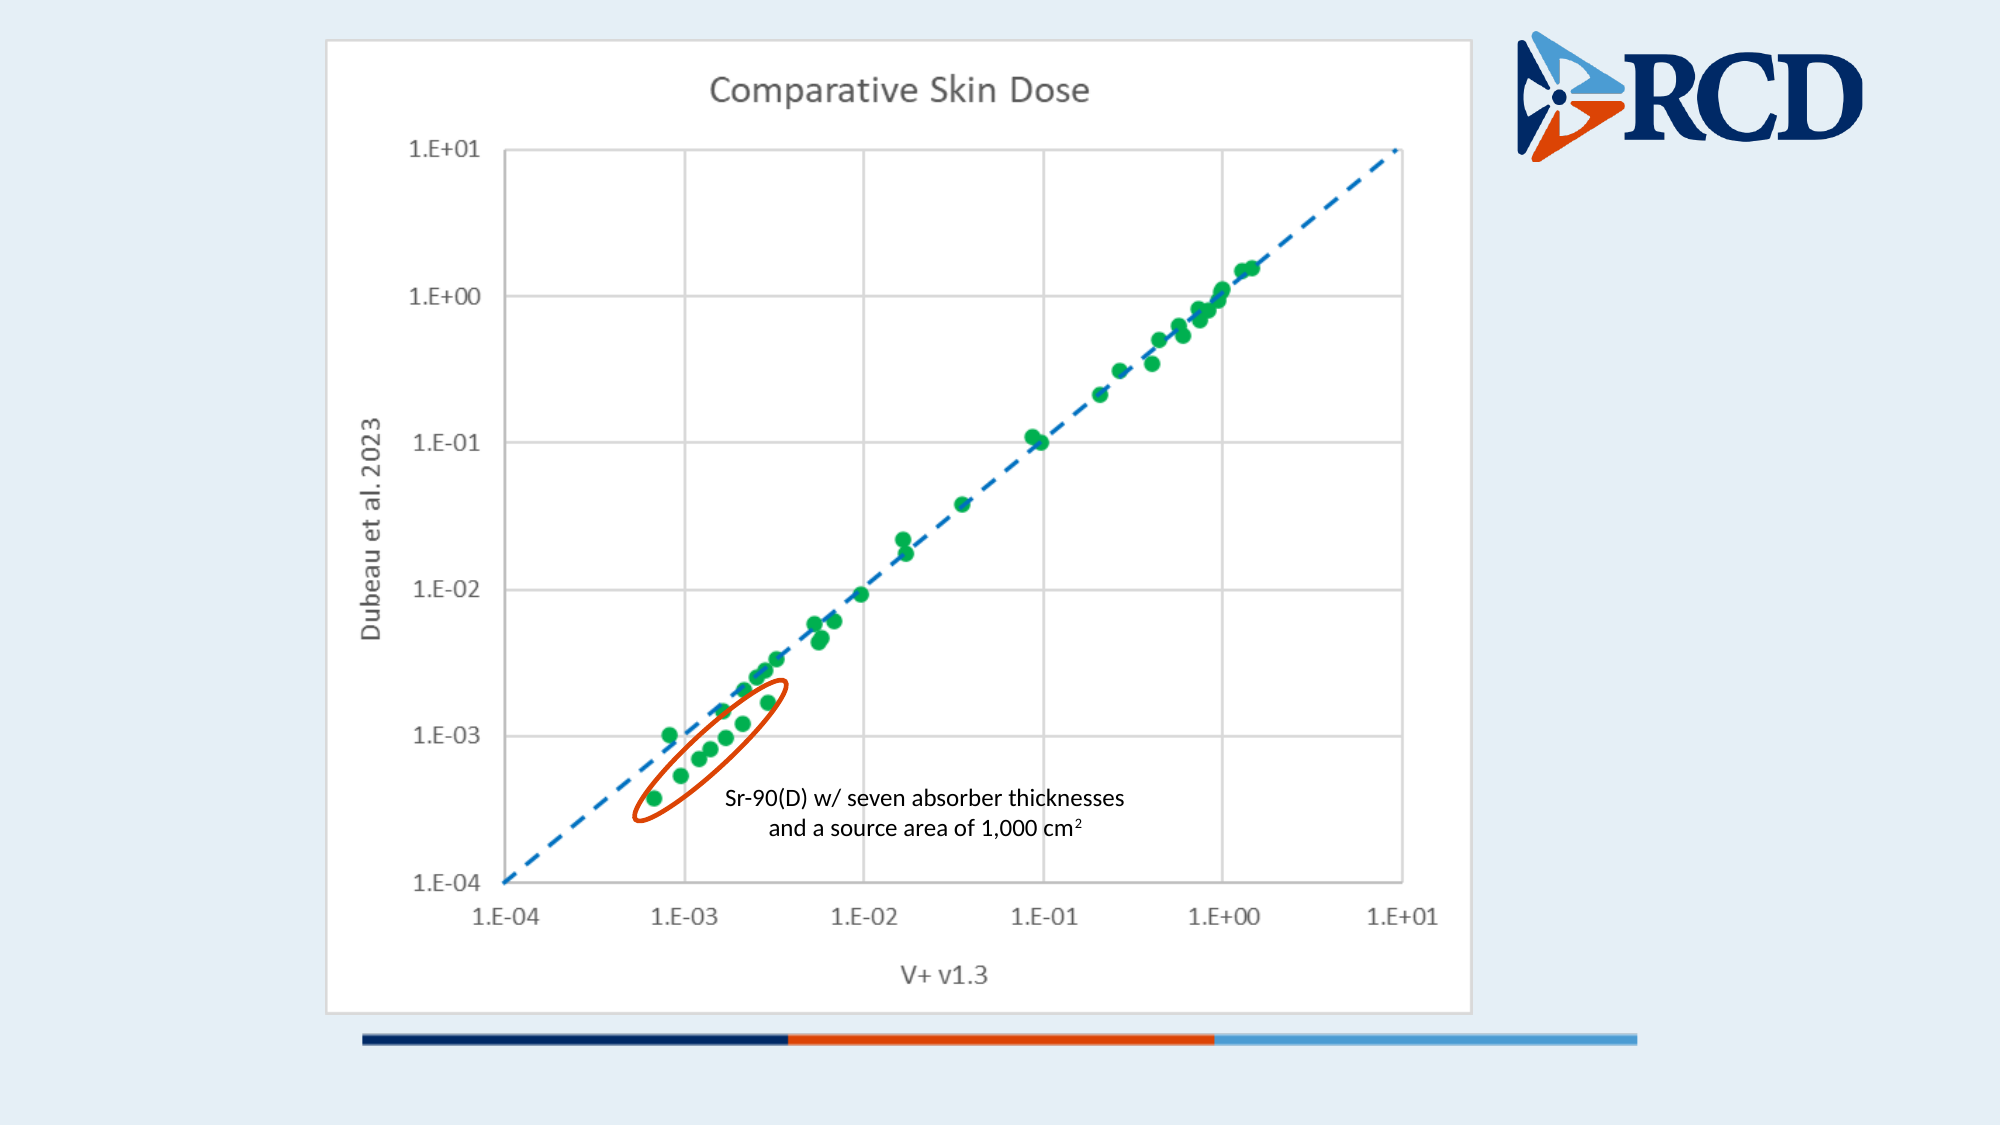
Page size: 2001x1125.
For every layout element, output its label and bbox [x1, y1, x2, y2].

picture [325, 39, 1473, 1015]
text_box [608, 731, 1143, 850]
